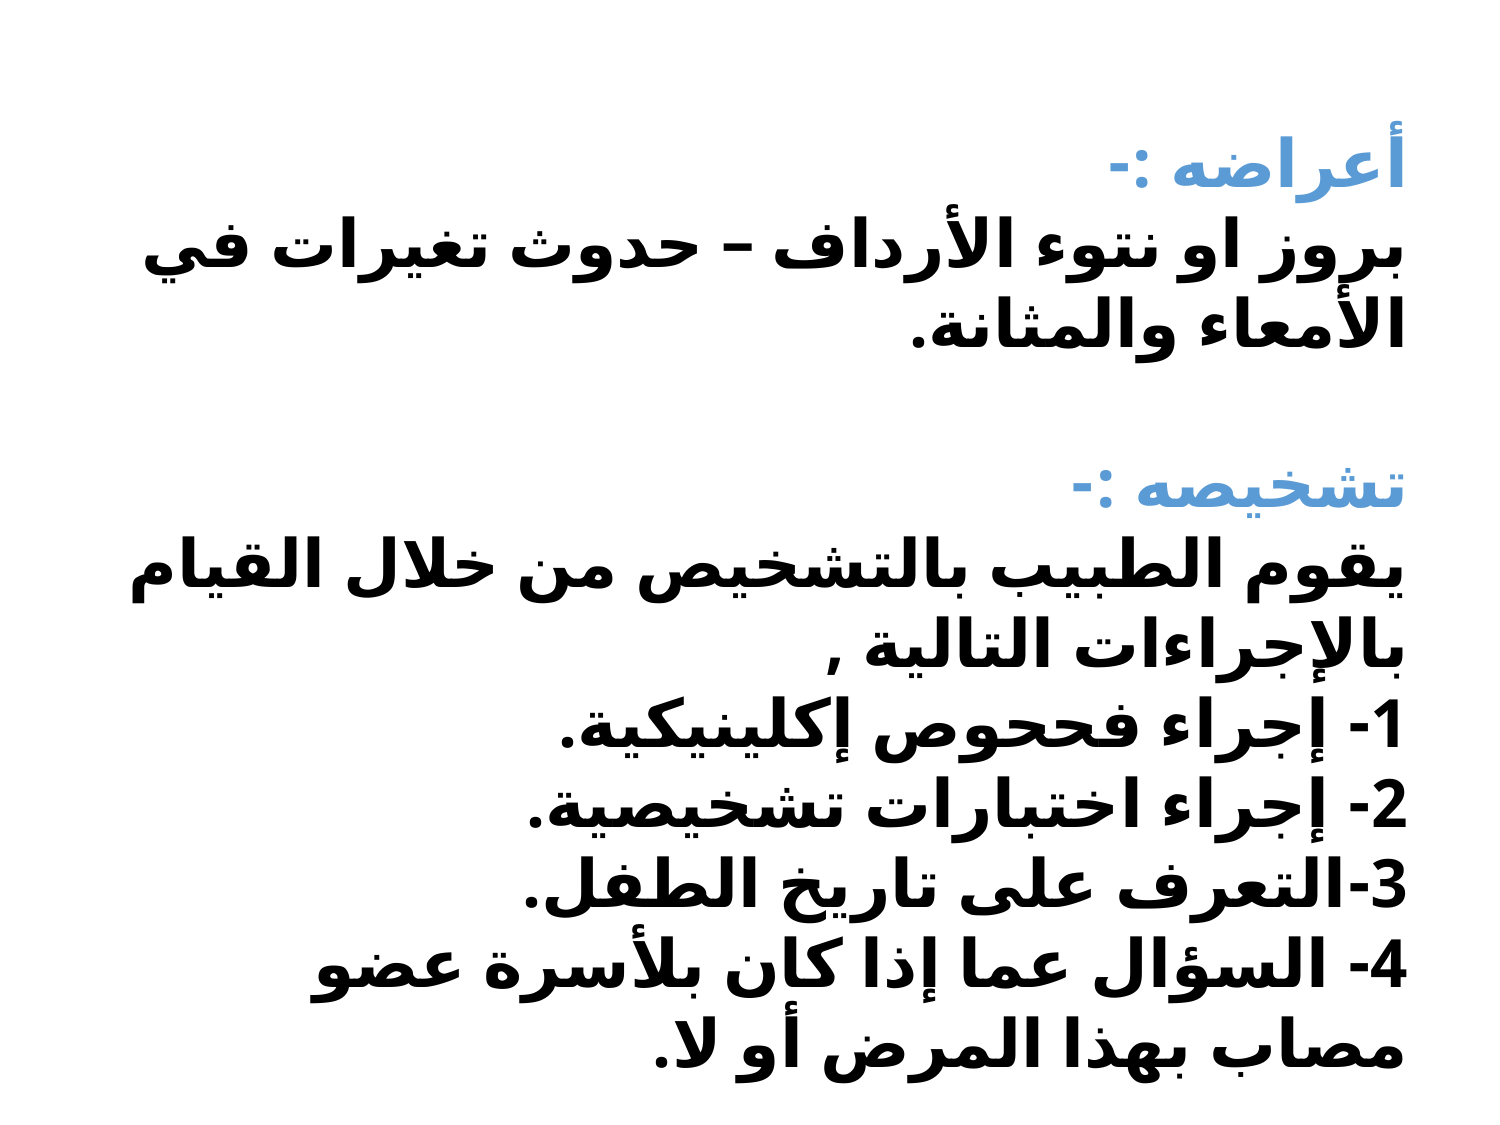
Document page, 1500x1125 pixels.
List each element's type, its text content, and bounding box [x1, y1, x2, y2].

text_box أعراضه :- بروز او نتوء الأرداف – حدوث تغيرات في الأمعاء والمثانة. تشخيصه :- يقوم الطبيب بالتشخيص من خلال القيام بالإجراءات التالية , 1- إجراء فححوص إكلينيكية. 2- إجراء اختبارات تشخيصية. 3-التعرف على تاريخ الطفل. 4- السؤال عما إذا كان بلأسرة عضو مصاب بهذا المرض أو لا. [88, 113, 1424, 1088]
